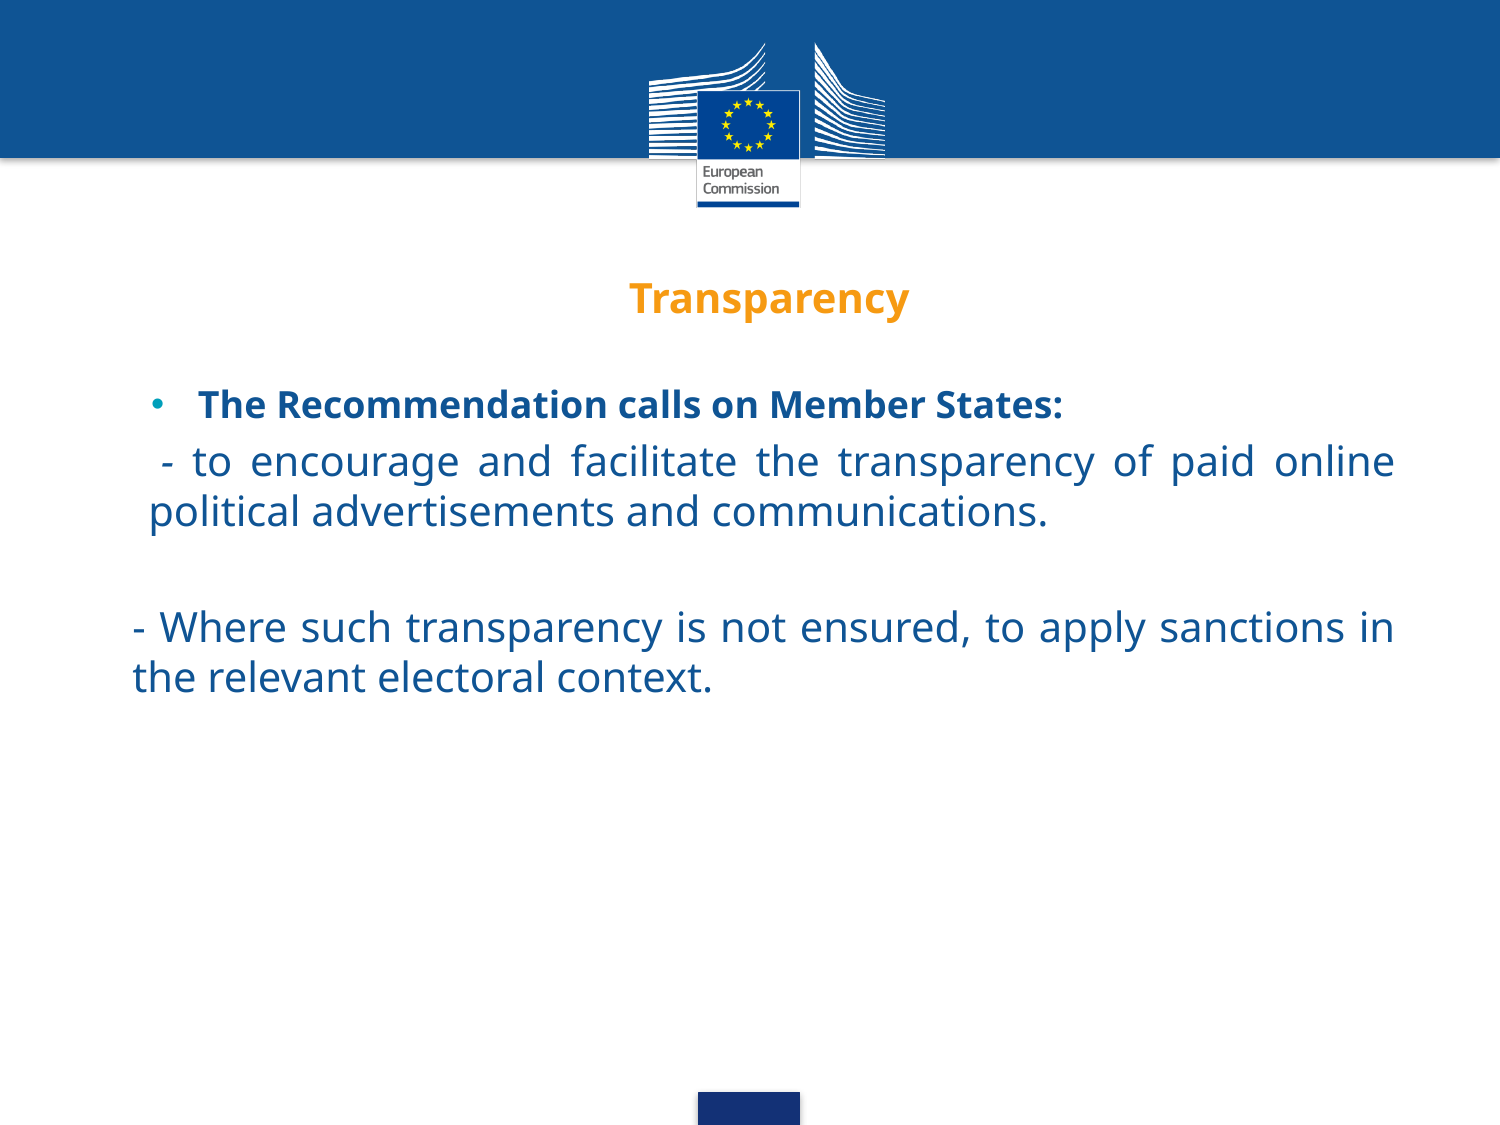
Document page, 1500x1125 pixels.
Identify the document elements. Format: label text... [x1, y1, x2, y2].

list The Recommendation calls on Member States: - to encourage and facilitate the transparency of paid online political advertisements and communications. - Where such transparency is not ensured, to apply sanctions in the relevant electoral context. [60, 373, 1411, 988]
title Transparency [64, 219, 1415, 374]
picture [649, 42, 885, 208]
